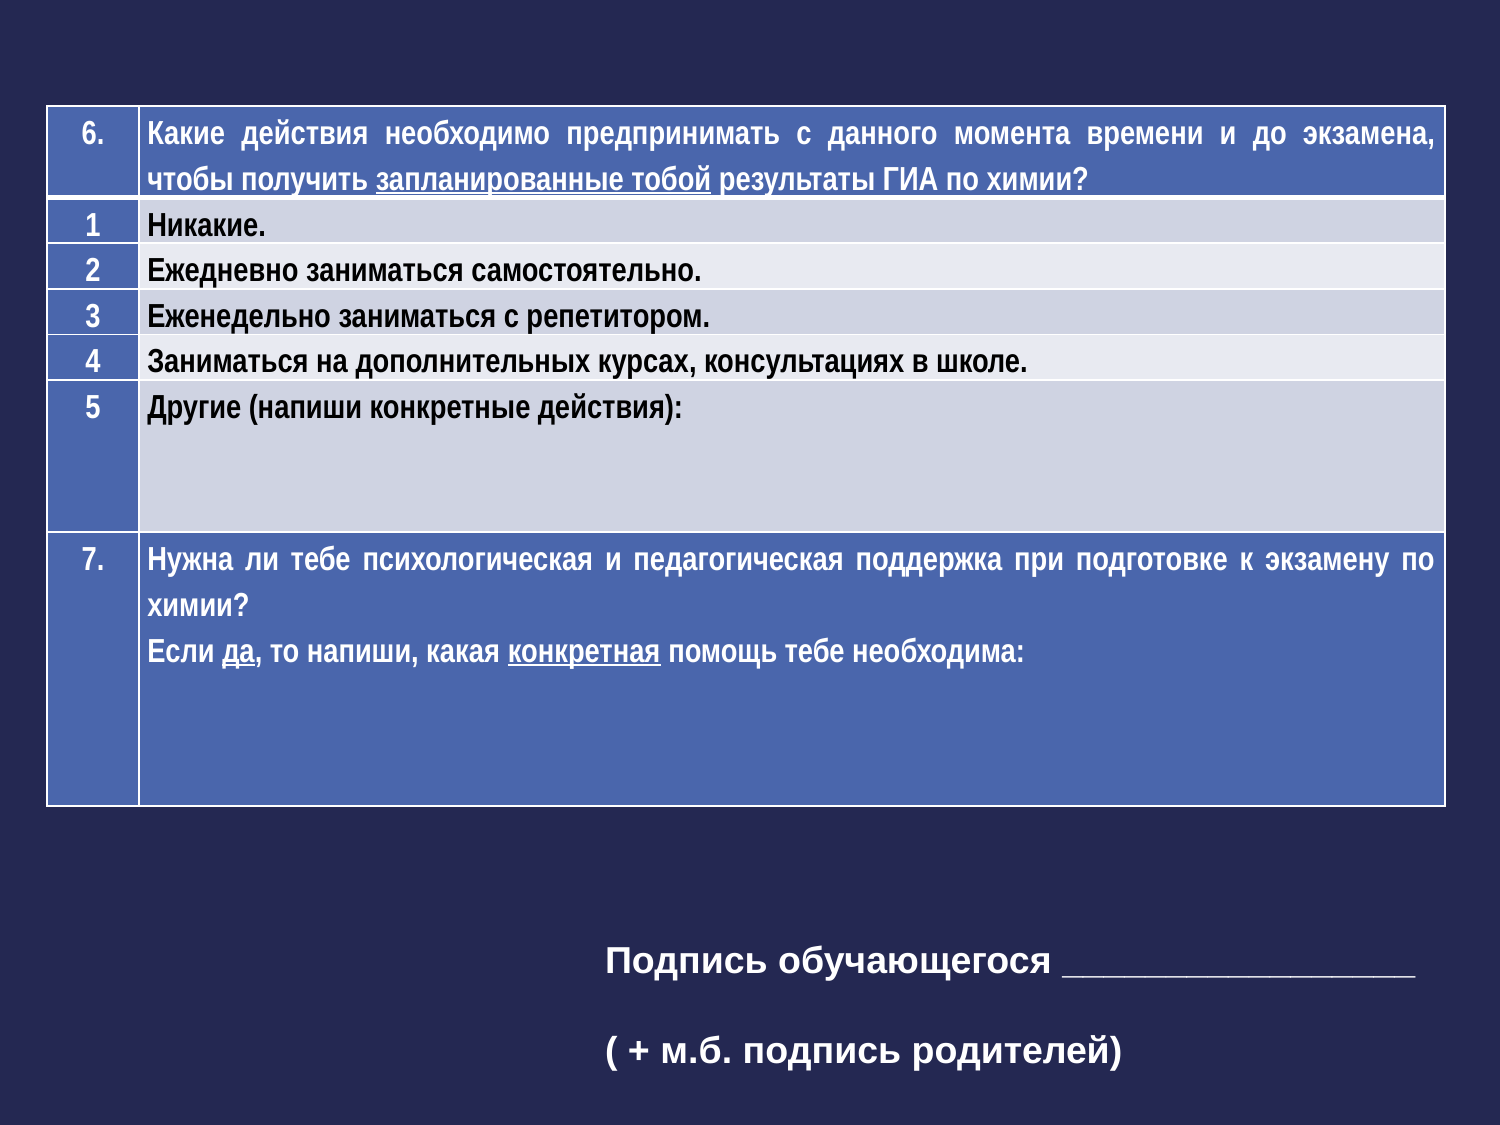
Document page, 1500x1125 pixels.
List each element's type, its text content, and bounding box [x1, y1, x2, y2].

table_cell 7. [48, 533, 138, 805]
table_cell Заниматься на дополнительных курсах, консультациях в школе. [140, 335, 1444, 379]
table_cell 5 [48, 381, 138, 531]
table_cell Никакие. [140, 200, 1444, 242]
table_cell 4 [48, 335, 138, 379]
table_cell Другие (напиши конкретные действия): [140, 381, 1444, 531]
table_cell 3 [48, 290, 138, 334]
table_cell 2 [48, 244, 138, 288]
table_header 6. [48, 107, 138, 195]
table_cell Нужна ли тебе психологическая и педагогическая поддержка при подготовке к экзамену по химии? Если да, то напиши, какая конкретная помощь тебе необходима: [140, 533, 1444, 805]
table_cell 1 [48, 200, 138, 242]
table_cell Ежедневно заниматься самостоятельно. [140, 244, 1444, 288]
text_box Подпись обучающегося _________________ ( + м.б. подпись родителей) [590, 928, 1435, 1079]
table_header Какие действия необходимо предпринимать с данного момента времени и до экзамена, чтобы получить запланированные тобой результаты ГИА по химии? [140, 107, 1444, 195]
table_cell Еженедельно заниматься с репетитором. [140, 290, 1444, 334]
